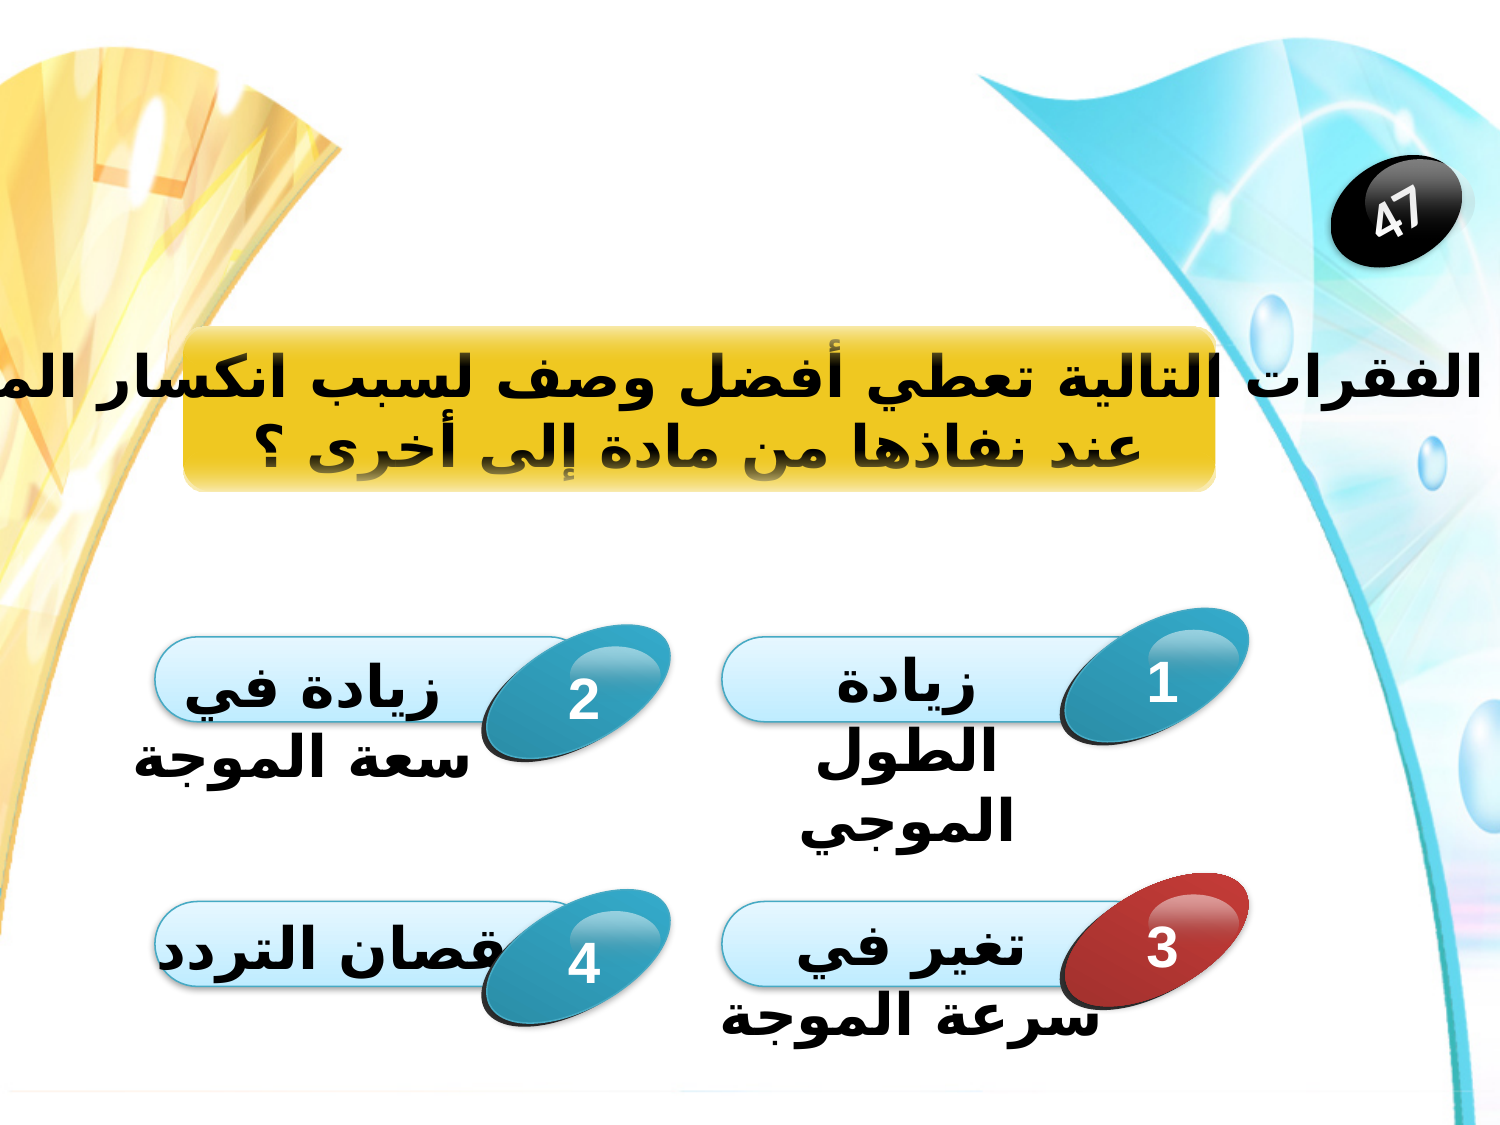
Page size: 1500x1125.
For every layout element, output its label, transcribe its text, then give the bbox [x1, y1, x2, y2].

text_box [182, 325, 1216, 492]
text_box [721, 623, 1259, 731]
picture [0, 0, 1500, 1125]
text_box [691, 888, 1259, 995]
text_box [135, 901, 680, 1012]
text_box 47 [1330, 178, 1418, 268]
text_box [111, 636, 680, 747]
